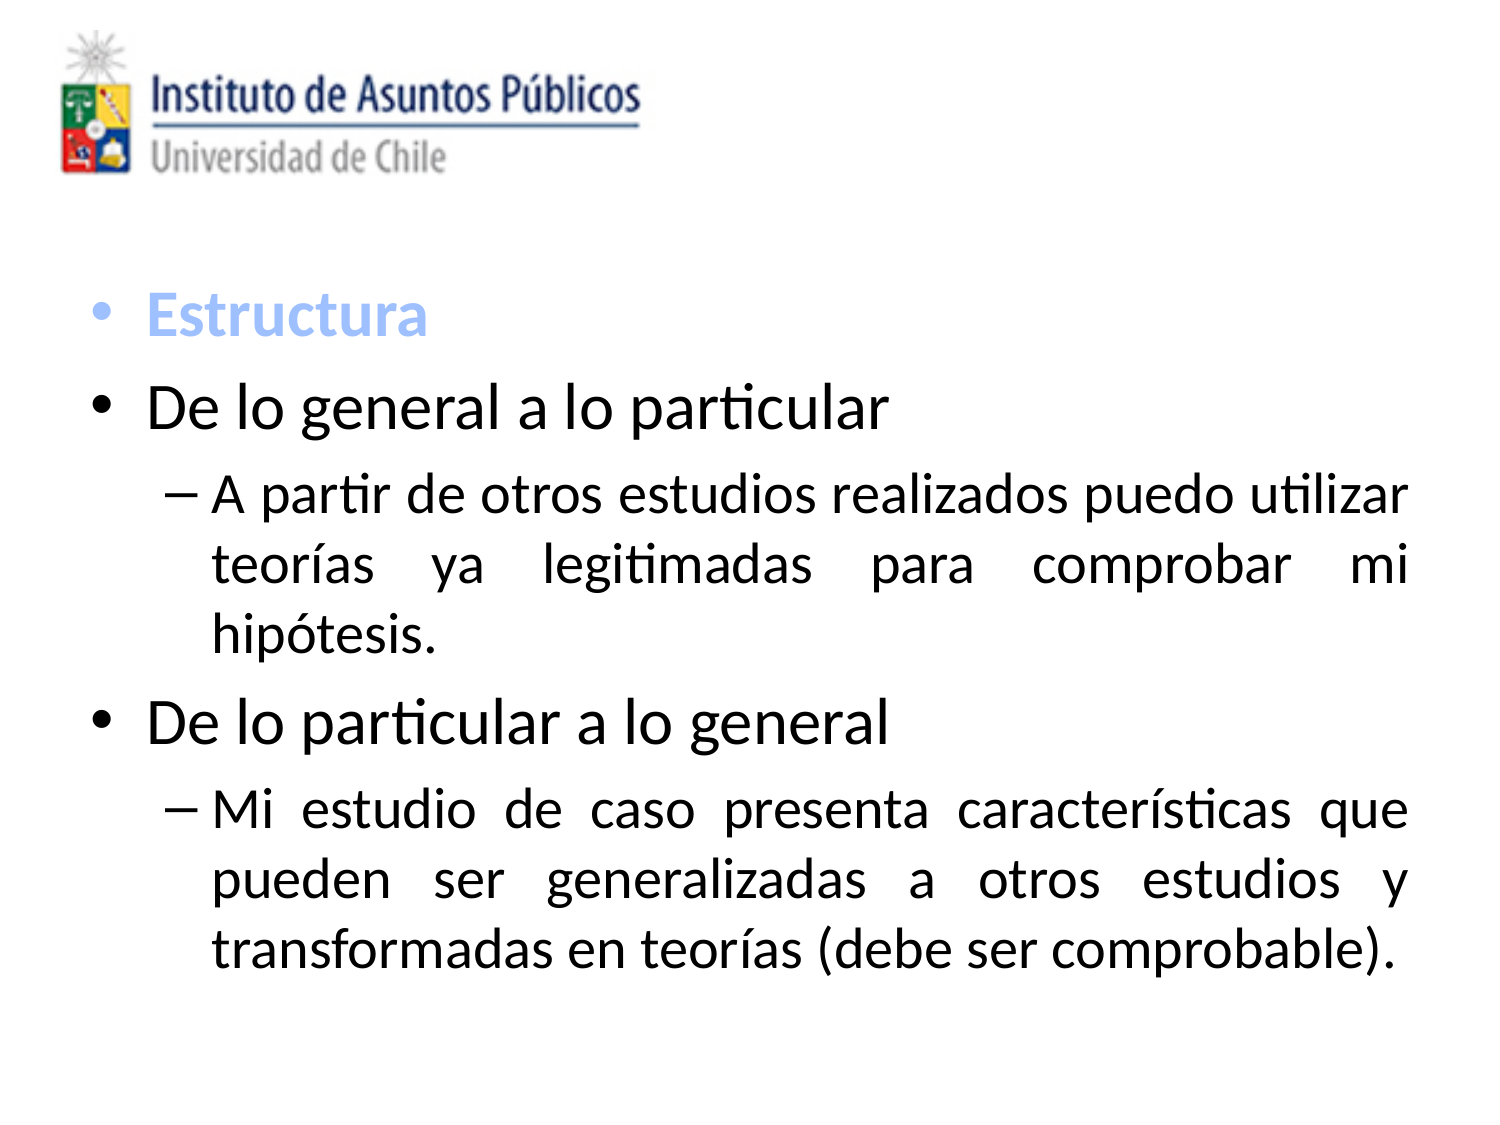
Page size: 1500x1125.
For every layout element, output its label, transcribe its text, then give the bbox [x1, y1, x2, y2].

list Estructura De lo general a lo particular A partir de otros estudios realizados puedo utilizar teorías ya legitimadas para comprobar mi hipótesis. De lo particular a lo general Mi estudio de caso presenta características que pueden ser generalizadas a otros estudios y transformadas en teorías (debe ser comprobable). [75, 262, 1425, 1005]
picture [29, 30, 705, 209]
